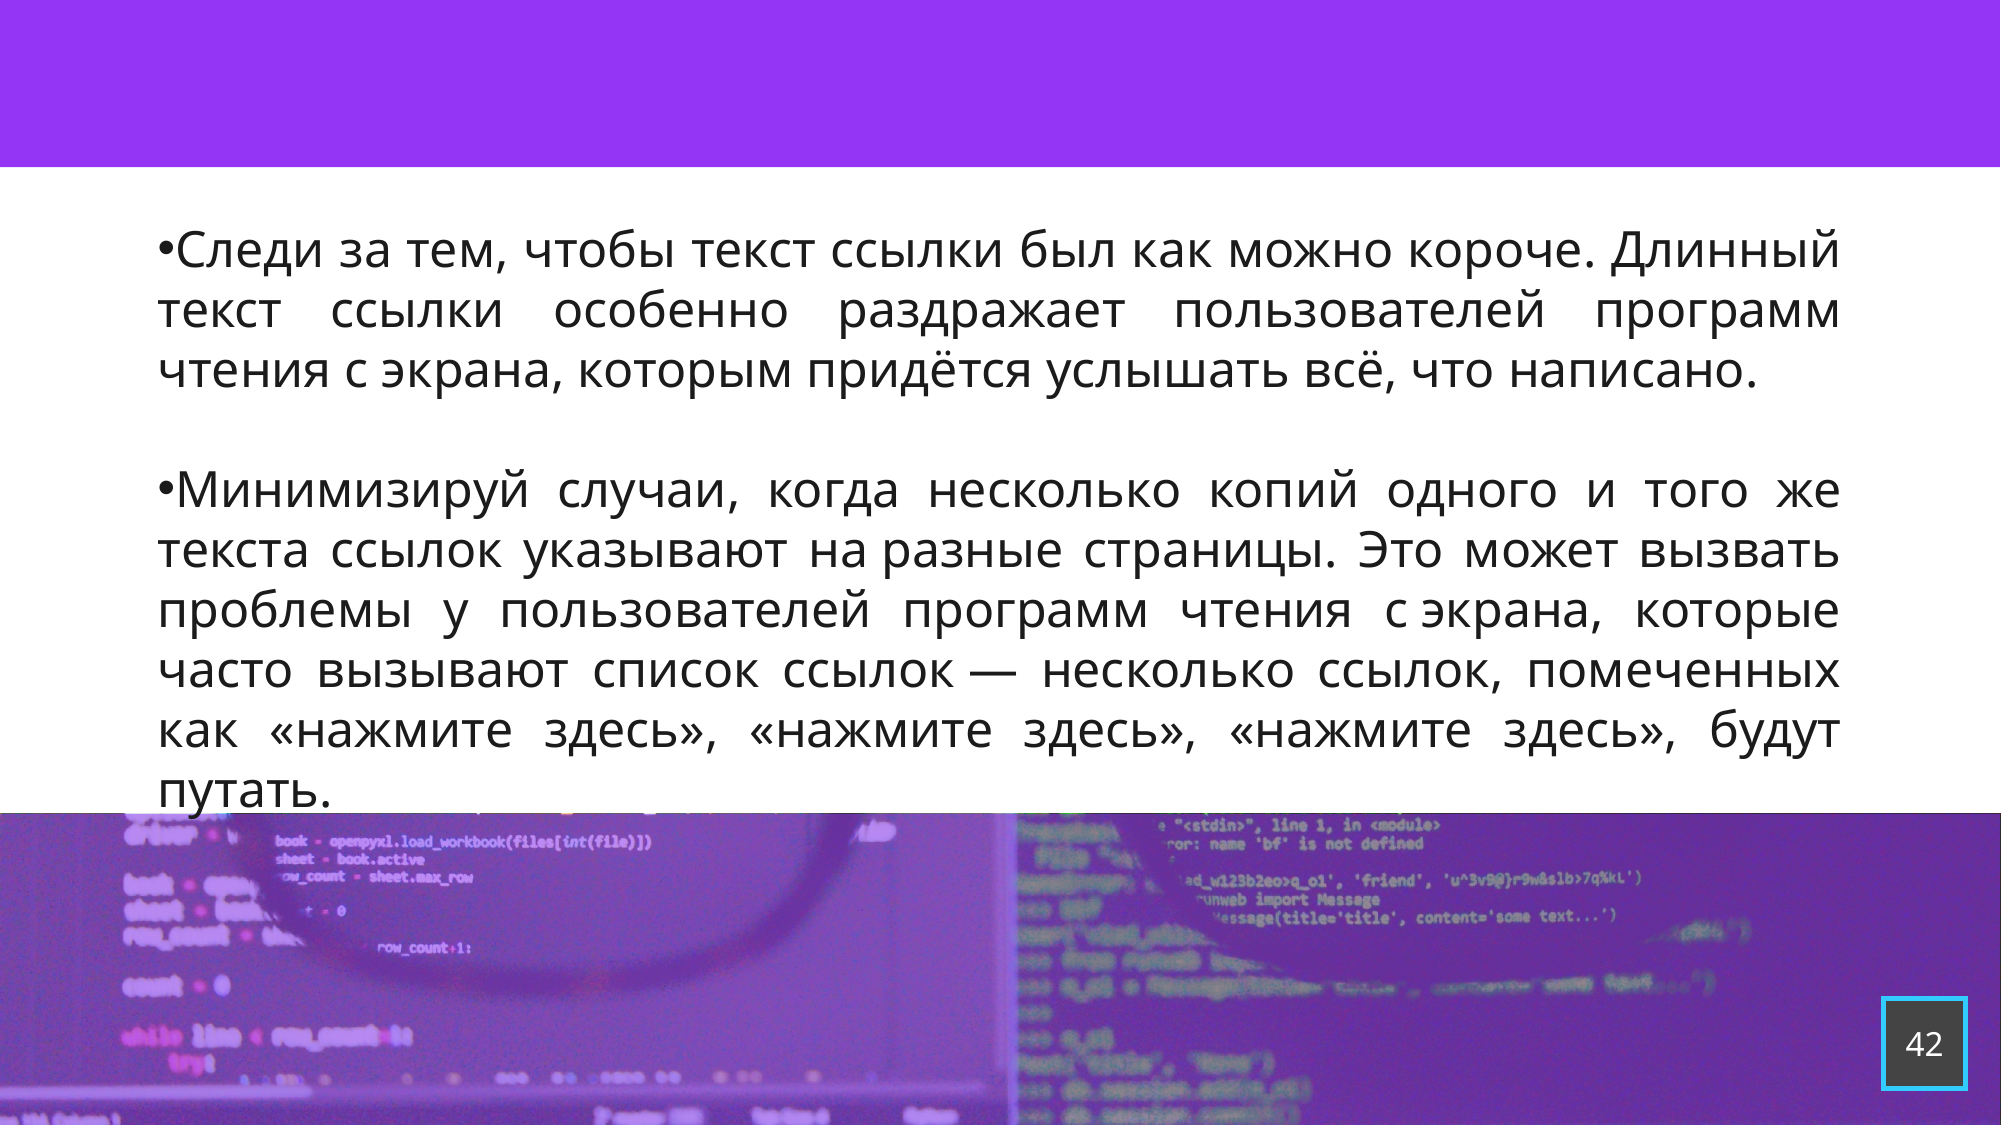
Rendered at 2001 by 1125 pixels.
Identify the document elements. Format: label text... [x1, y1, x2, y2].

text_box [0, 0, 2000, 168]
text_box Следи за тем, чтобы текст ссылки был как можно короче. Длинный текст ссылки особенно раздражает пользователей программ чтения с экрана, которым придётся услышать всё, что написано. Минимизируй случаи, когда несколько копий одного и того же текста ссылок указывают на разные страницы. Это может вызвать проблемы у пользователей программ чтения с экрана, которые часто вызывают список ссылок — несколько ссылок, помеченных как «нажмите здесь», «нажмите здесь», «нажмите здесь», будут путать. [142, 210, 1857, 813]
picture [0, 813, 2001, 1125]
